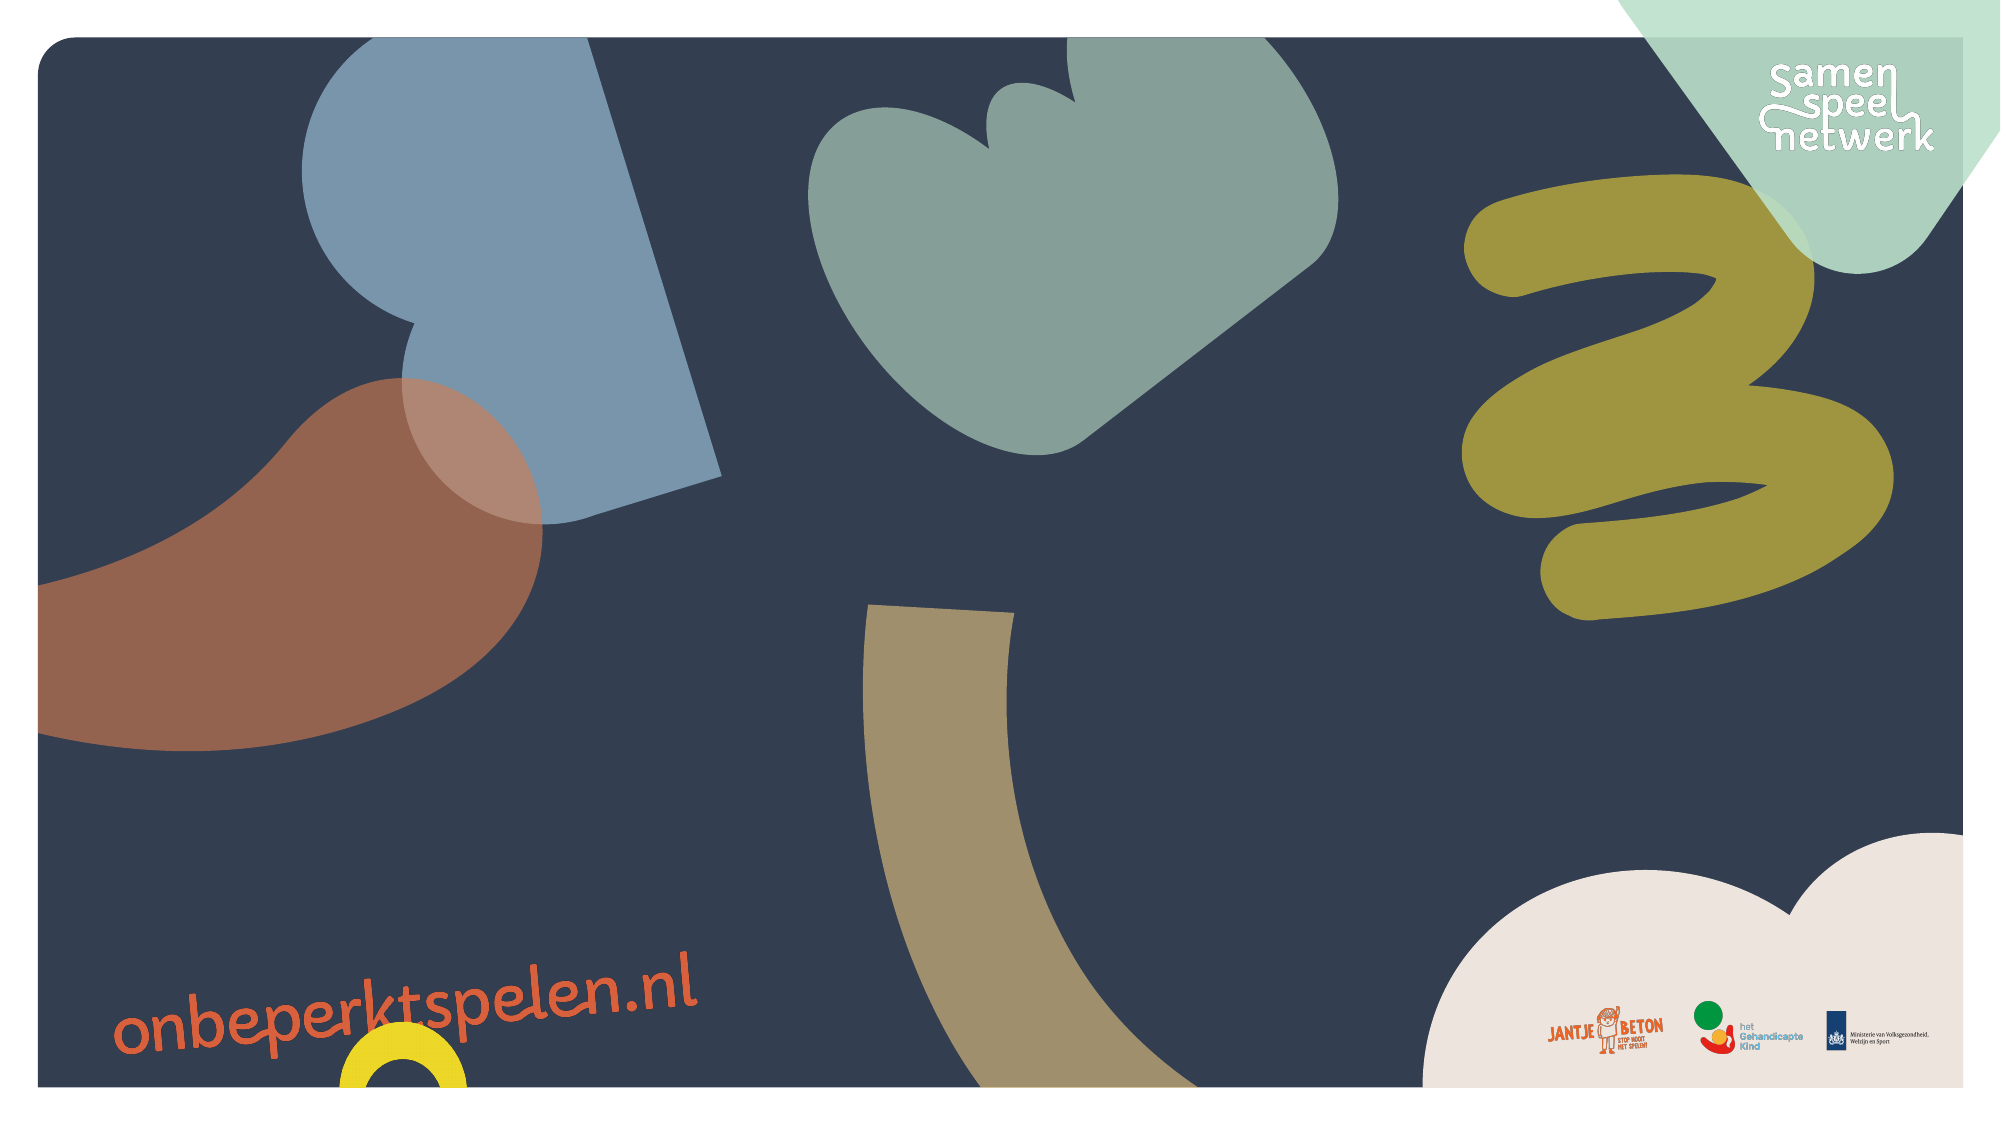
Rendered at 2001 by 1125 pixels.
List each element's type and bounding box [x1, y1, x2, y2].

picture [1817, 1011, 1938, 1060]
picture [1694, 1001, 1803, 1054]
picture [1759, 64, 1934, 151]
picture [114, 951, 698, 1088]
picture [1548, 1006, 1663, 1054]
